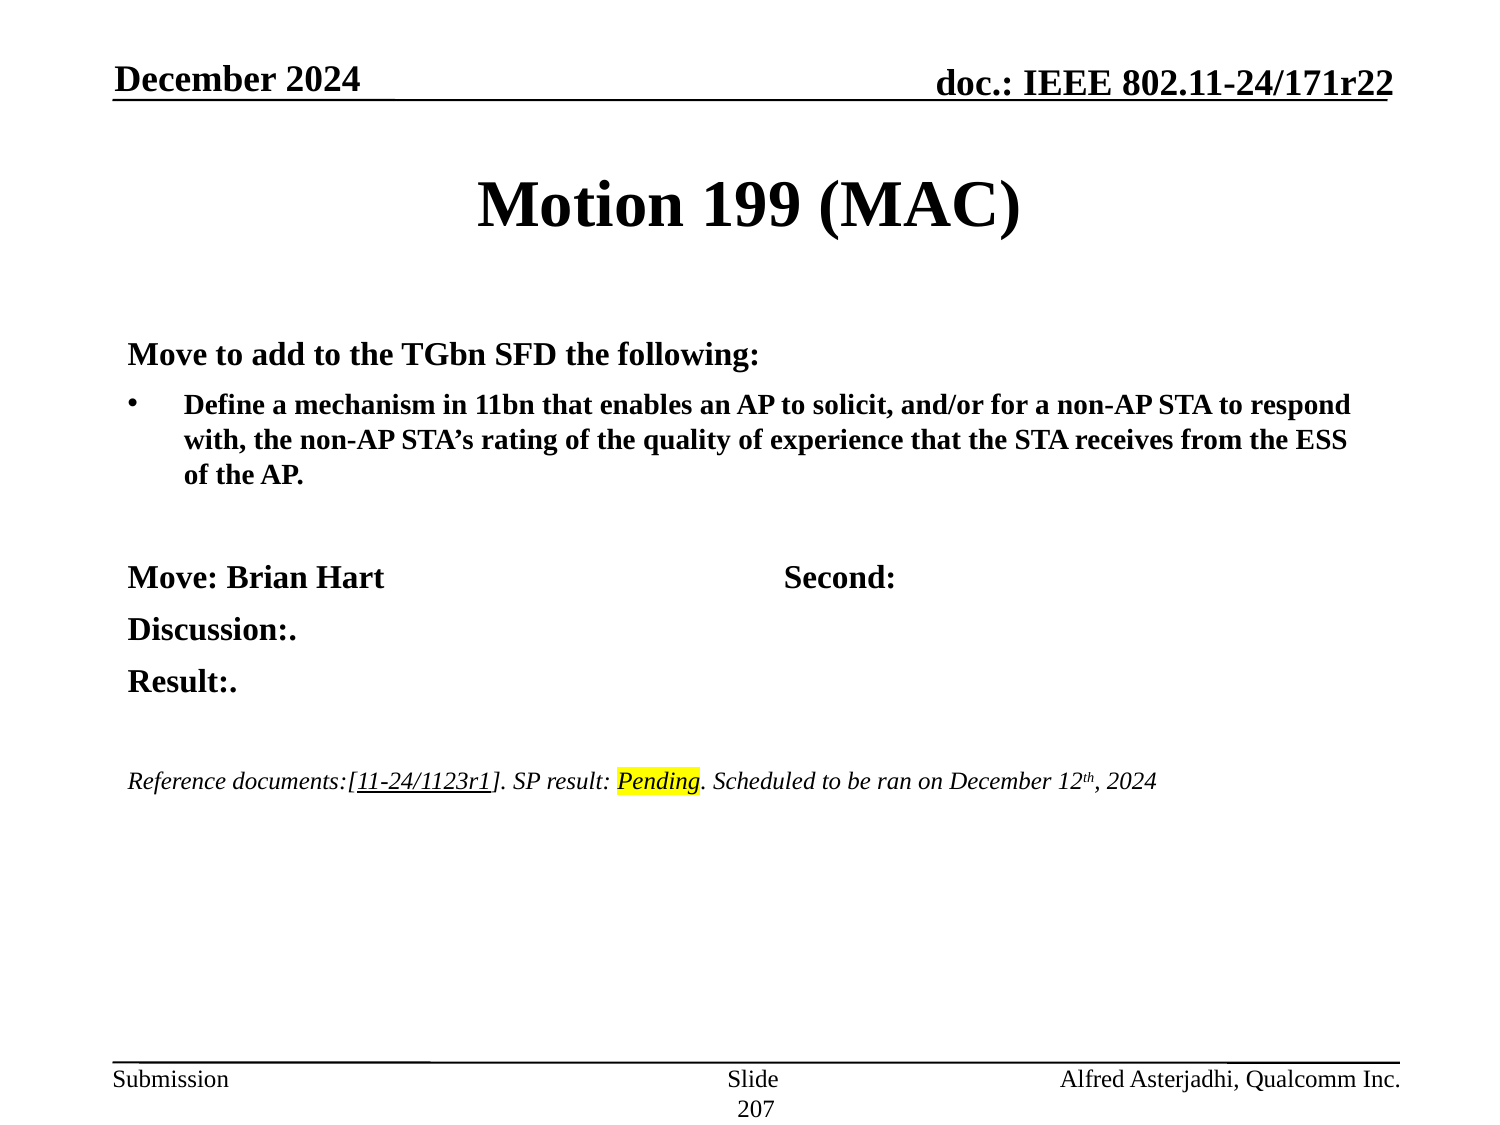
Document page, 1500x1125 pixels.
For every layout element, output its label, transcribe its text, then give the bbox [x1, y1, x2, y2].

list Move to add to the TGbn SFD the following: Define a mechanism in 11bn that enables an AP to solicit, and/or for a non-AP STA to respond with, the non-AP STA’s rating of the quality of experience that the STA receives from the ESS of the AP. Move: Brian Hart Second: Discussion:. Result:. Reference documents:[11-24/1123r1]. SP result: Pending. Scheduled to be ran on December 12th, 2024 [112, 324, 1388, 1000]
slide_number Slide 207 [712, 1061, 800, 1123]
footer Alfred Asterjadhi, Qualcomm Inc. [878, 1061, 1402, 1093]
title Motion 199 (MAC) [112, 112, 1388, 288]
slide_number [114, 54, 423, 100]
